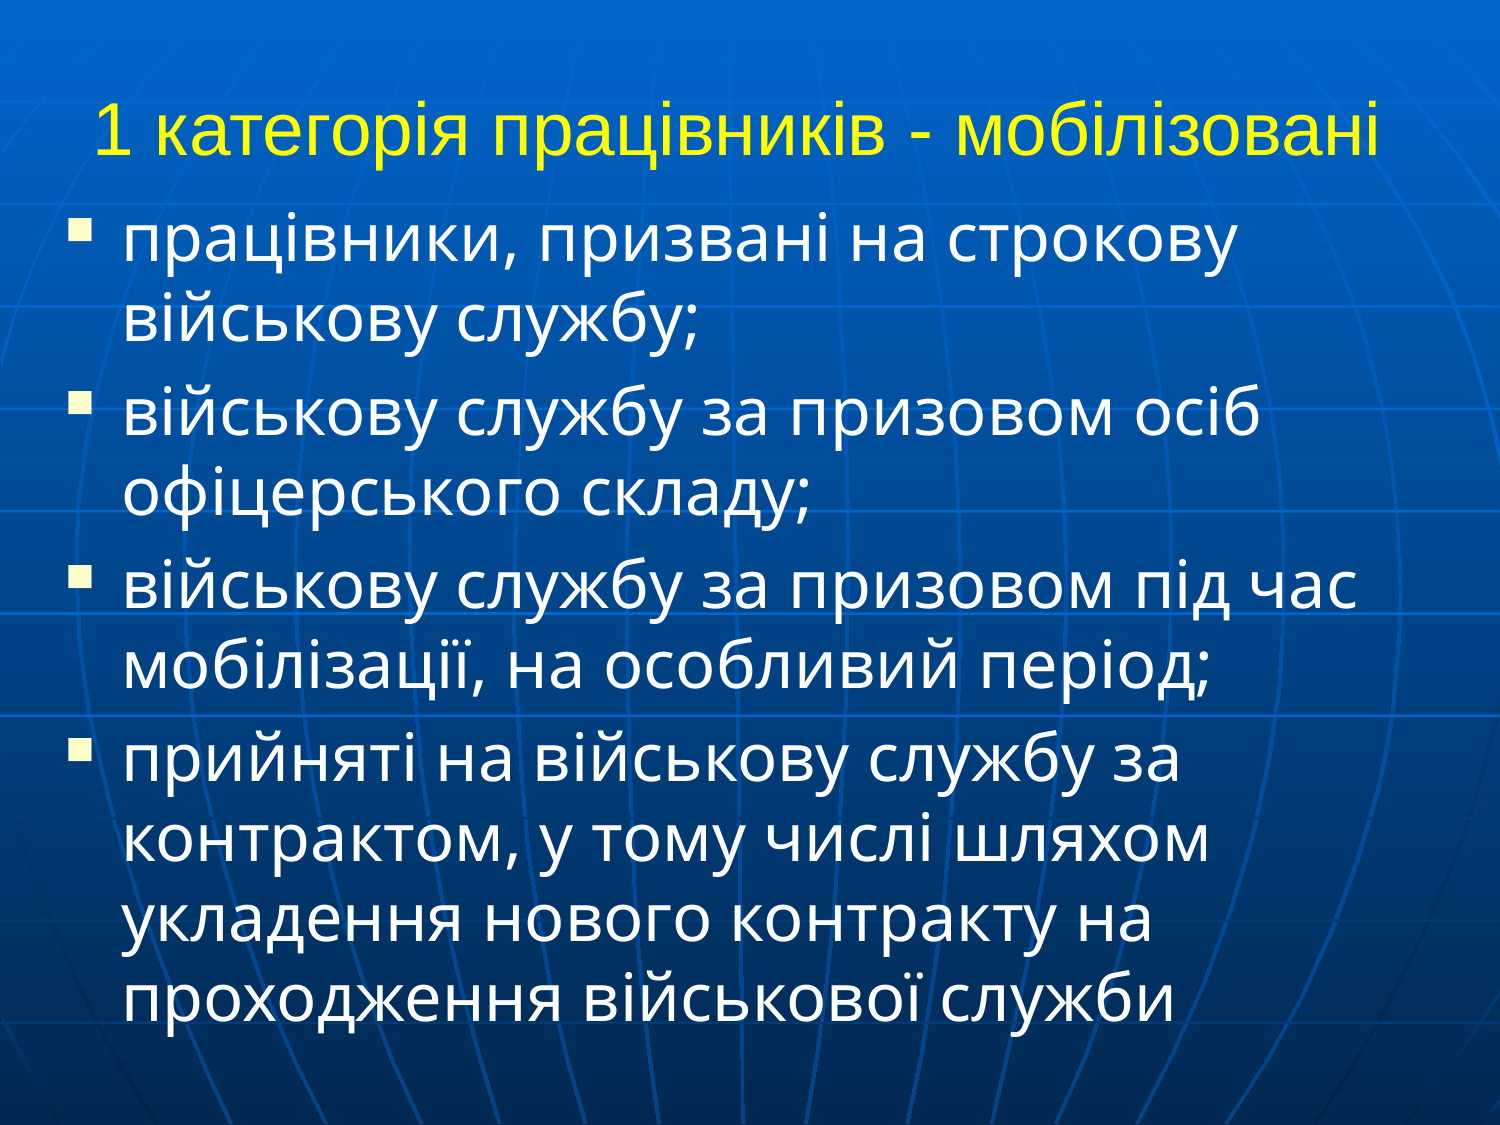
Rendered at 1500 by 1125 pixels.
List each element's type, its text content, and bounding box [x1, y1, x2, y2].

list працівники, призвані на строкову військову службу; військову службу за призовом осіб офіцерського складу; військову службу за призовом під час мобілізації, на особливий період; прийняті на військову службу за контрактом, у тому числі шляхом укладення нового контракту на проходження військової служби [50, 187, 1463, 1113]
title 1 категорія працівників - мобілізовані [0, 0, 1475, 250]
